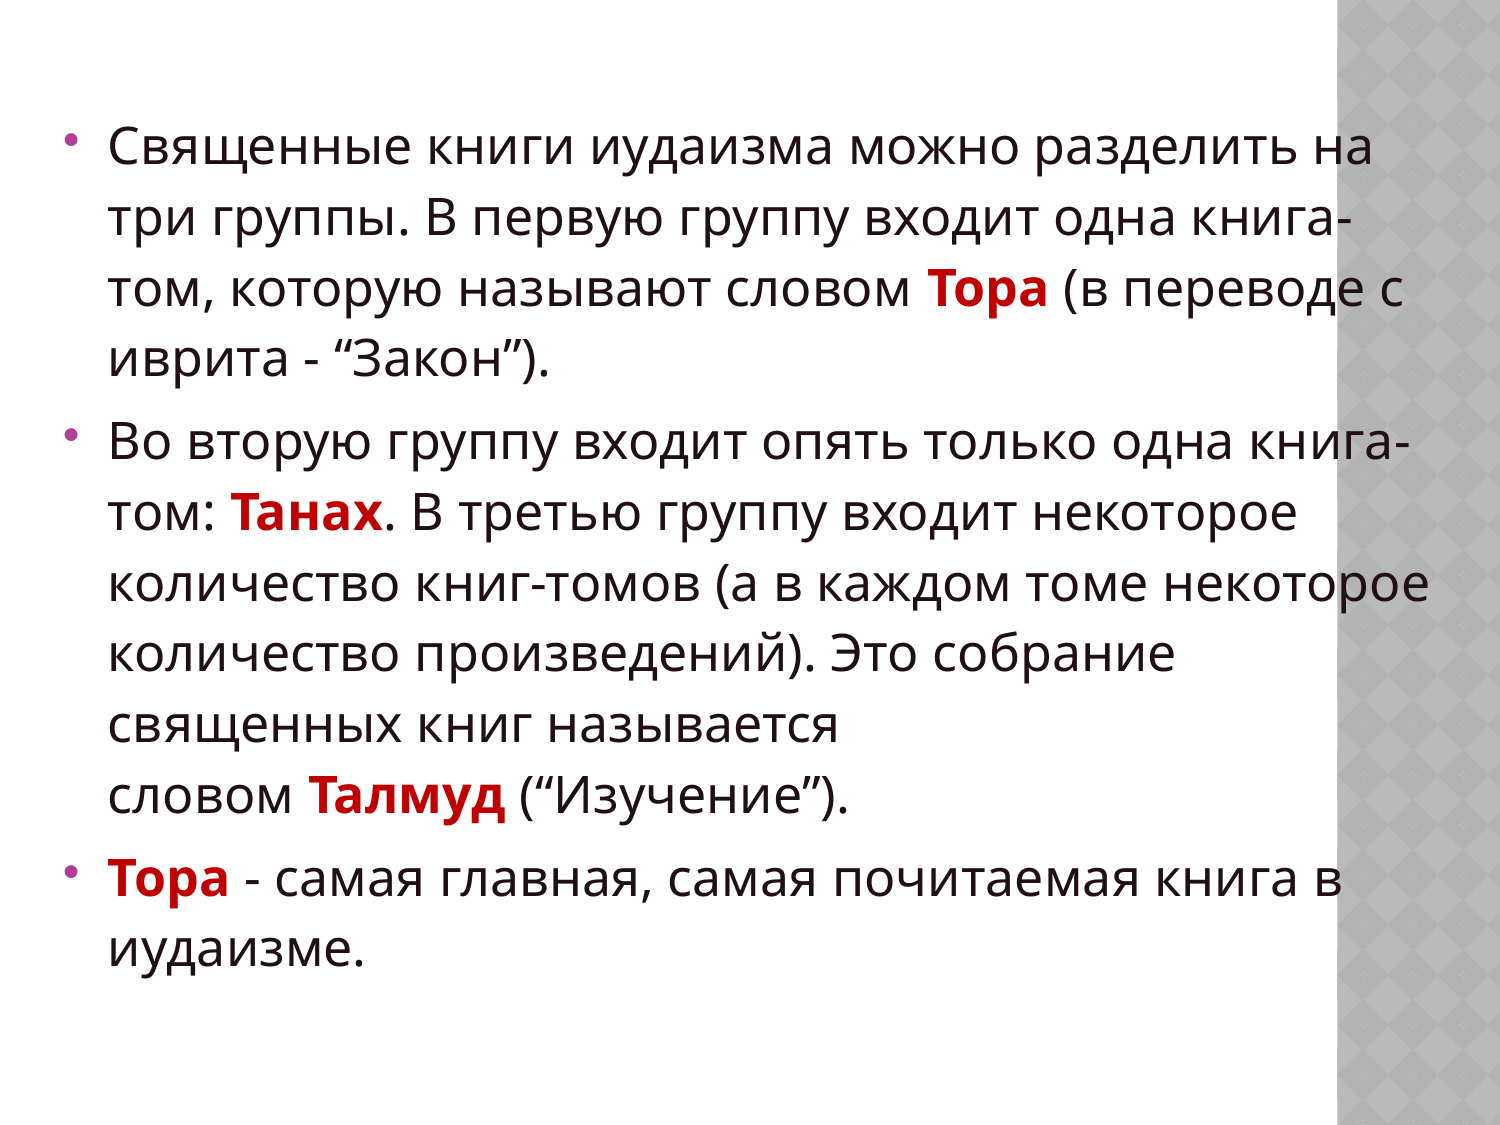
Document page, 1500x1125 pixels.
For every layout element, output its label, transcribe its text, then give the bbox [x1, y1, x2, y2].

list Священные книги иудаизма можно разделить на три группы. В первую группу входит одна книга-том, которую называют словом Тора (в переводе с иврита - “Закон”). Во вторую группу входит опять только одна книга-том: Танах. В третью группу входит некоторое количество книг-томов (а в каждом томе некоторое количество произведений). Это собрание священных книг называется словом Талмуд (“Изучение”). Тора - самая главная, самая почитаемая книга в иудаизме. [50, 101, 1475, 998]
